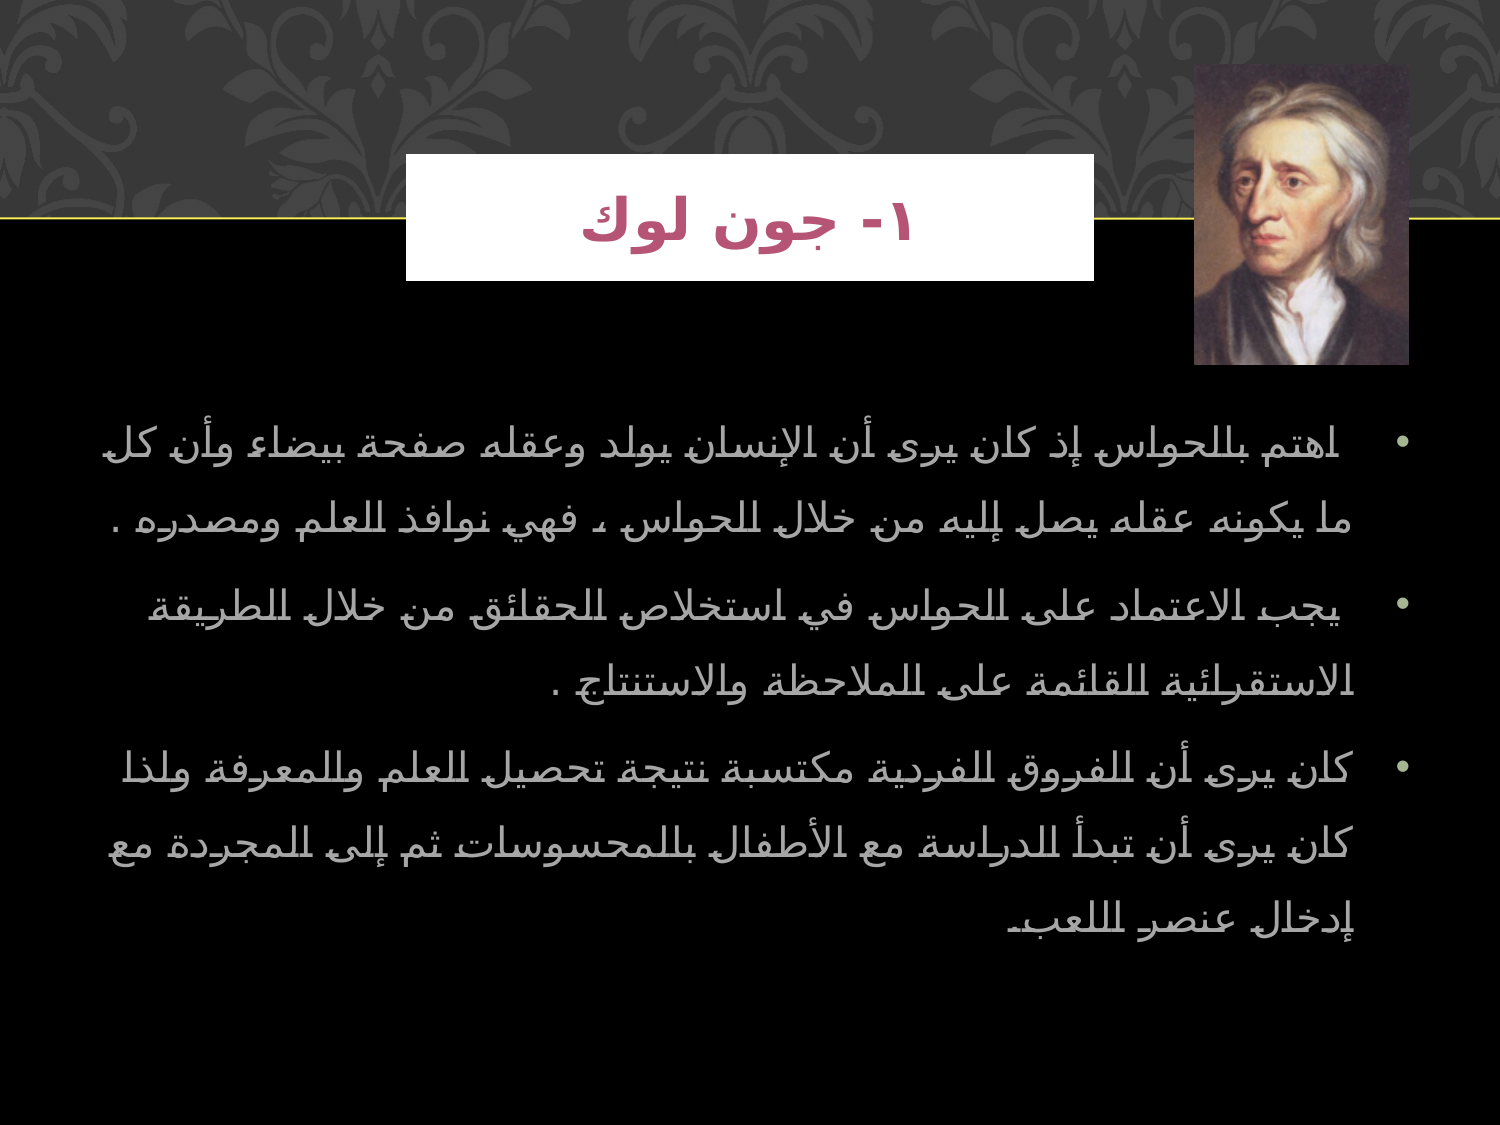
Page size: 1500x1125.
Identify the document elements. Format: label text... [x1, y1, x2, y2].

picture [1194, 64, 1409, 365]
list اهتم بالحواس إذ كان يرى أن الإنسان يولد وعقله صفحة بيضاء وأن كل ما يكونه عقله يصل إليه من خلال الحواس ، فهي نوافذ العلم ومصدره . يجب الاعتماد على الحواس في استخلاص الحقائق من خلال الطريقة الاستقرائية القائمة على الملاحظة والاستنتاج . كان يرى أن الفروق الفردية مكتسبة نتيجة تحصيل العلم والمعرفة ولذا كان يرى أن تبدأ الدراسة مع الأطفال بالمحسوسات ثم إلى المجردة مع إدخال عنصر اللعب. [75, 331, 1425, 1000]
title ١- جون لوك [406, 154, 1094, 281]
